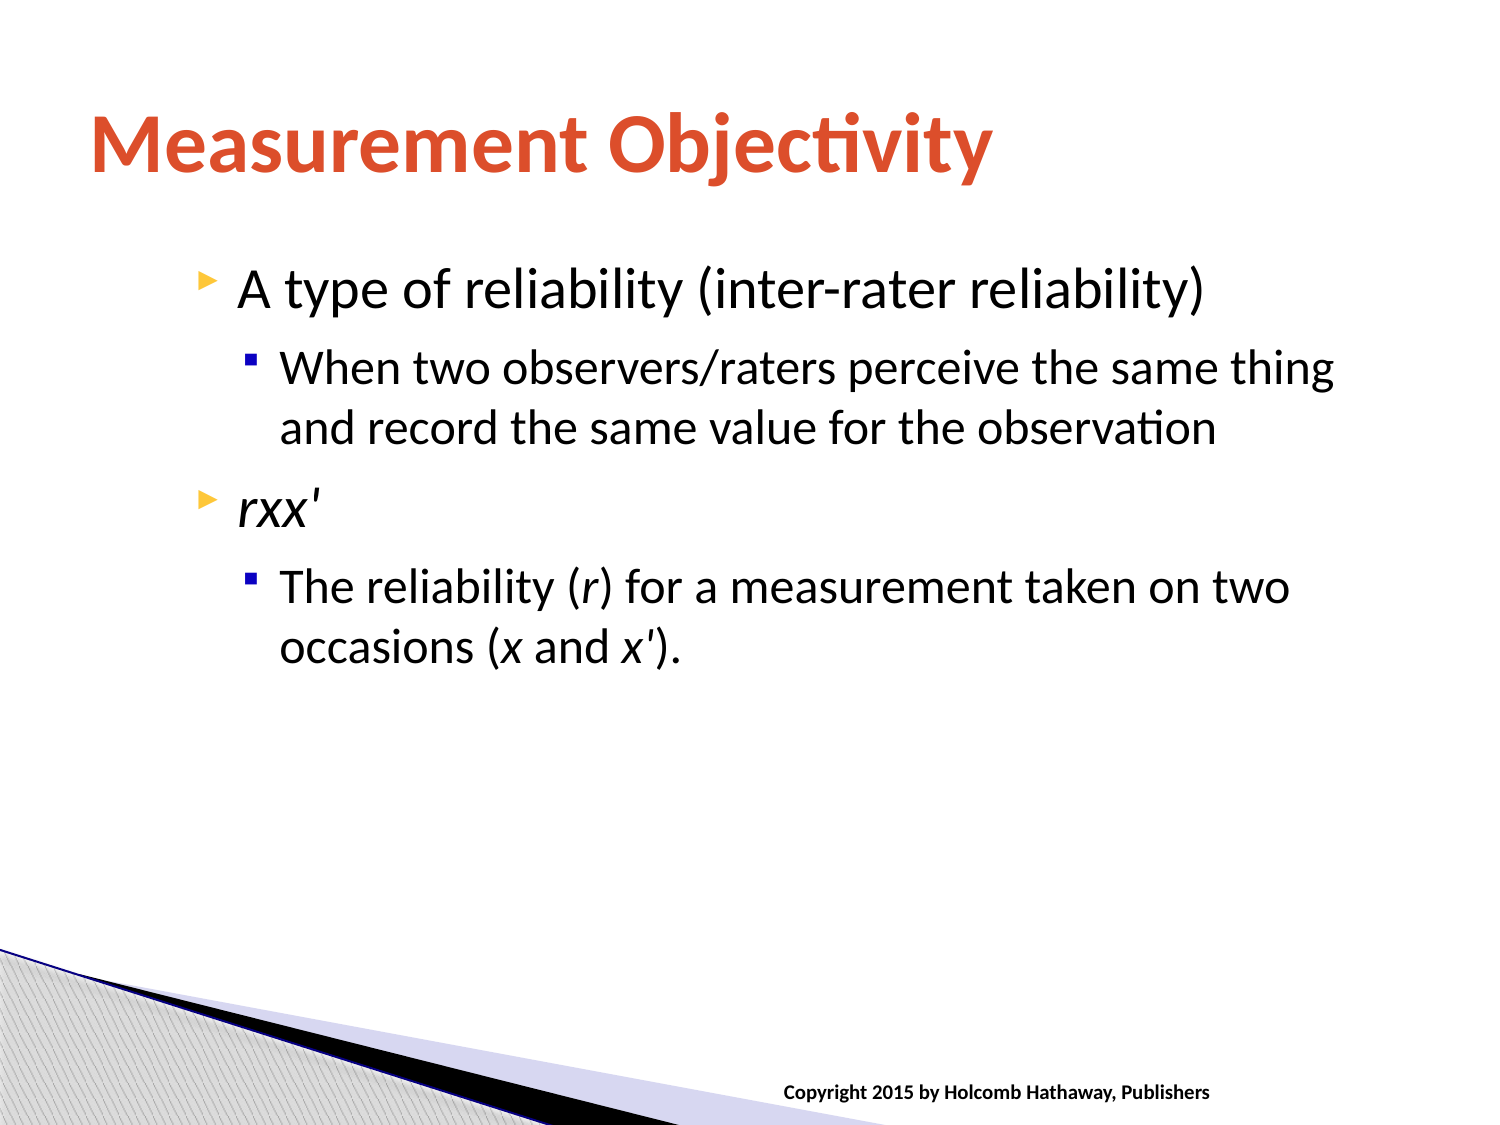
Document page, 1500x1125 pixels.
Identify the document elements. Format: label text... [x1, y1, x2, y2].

footer Copyright 2015 by Holcomb Hathaway, Publishers [718, 1051, 1225, 1112]
list A type of reliability (inter-rater reliability) When two observers/raters perceive the same thing and record the same value for the observation rxx' The reliability (r) for a measurement taken on two occasions (x and x'). [162, 243, 1413, 986]
title Measurement Objectivity [75, 45, 1425, 233]
